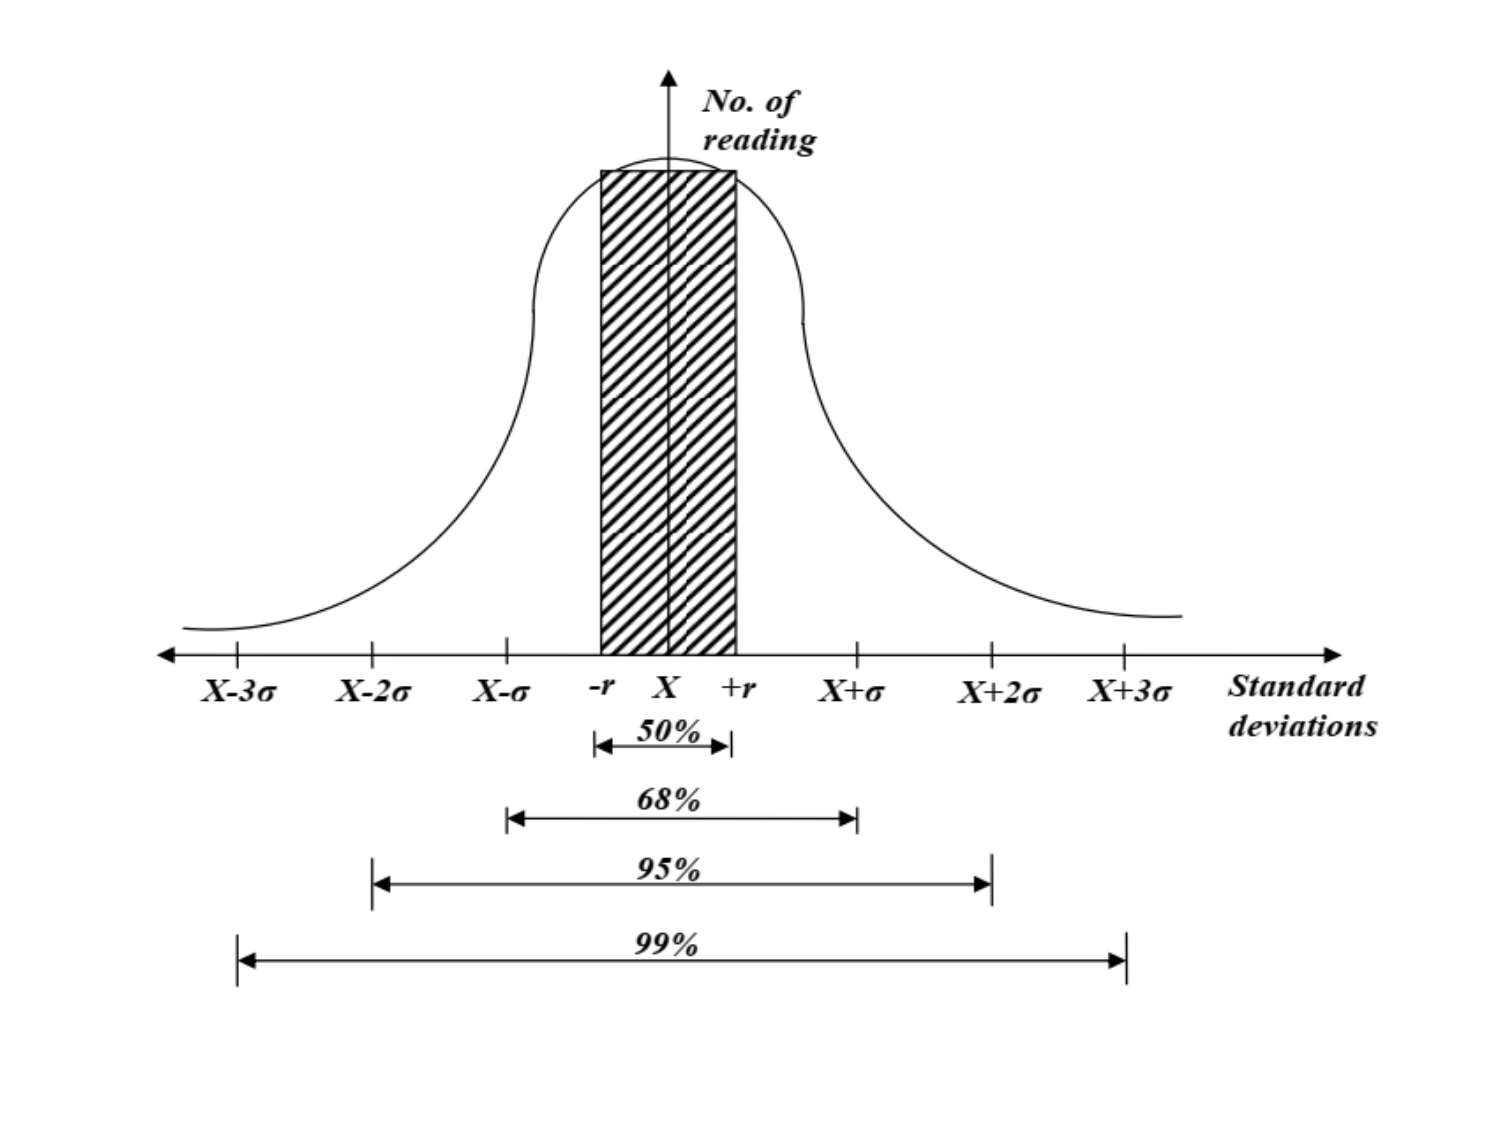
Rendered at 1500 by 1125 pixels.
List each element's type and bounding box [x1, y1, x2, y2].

list [74, 37, 1500, 1063]
